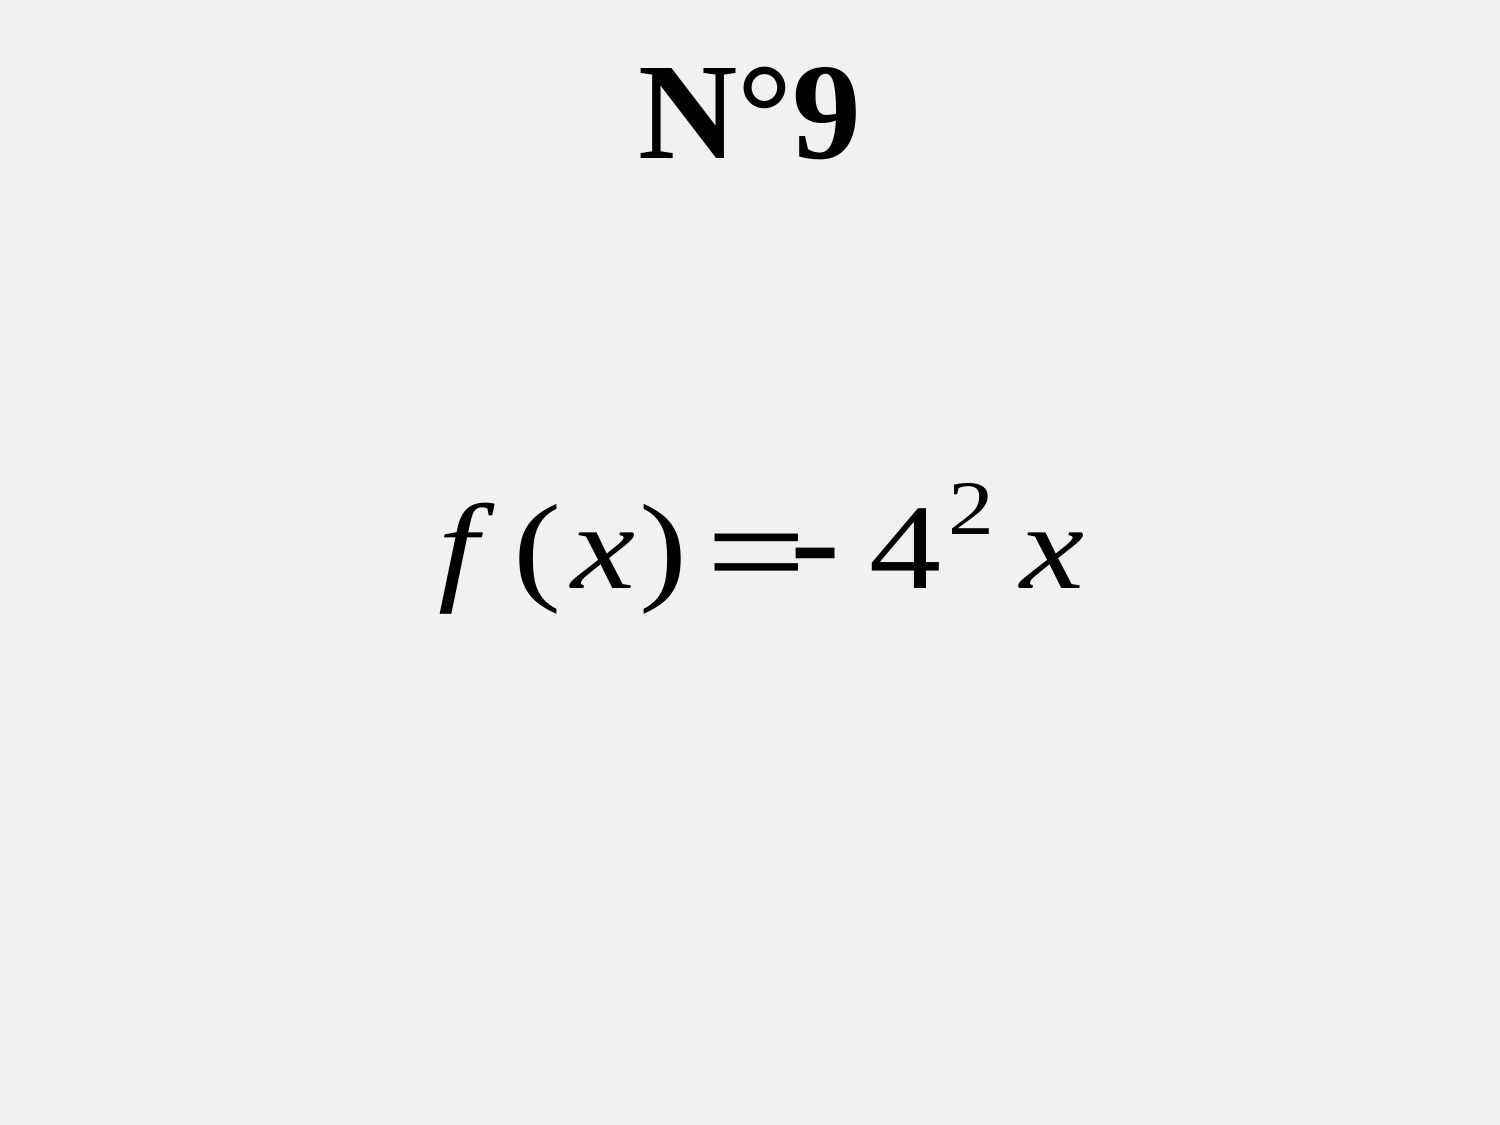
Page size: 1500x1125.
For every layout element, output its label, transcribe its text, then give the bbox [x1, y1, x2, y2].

text_box N°9 [0, 0, 1500, 208]
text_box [387, 445, 1109, 644]
